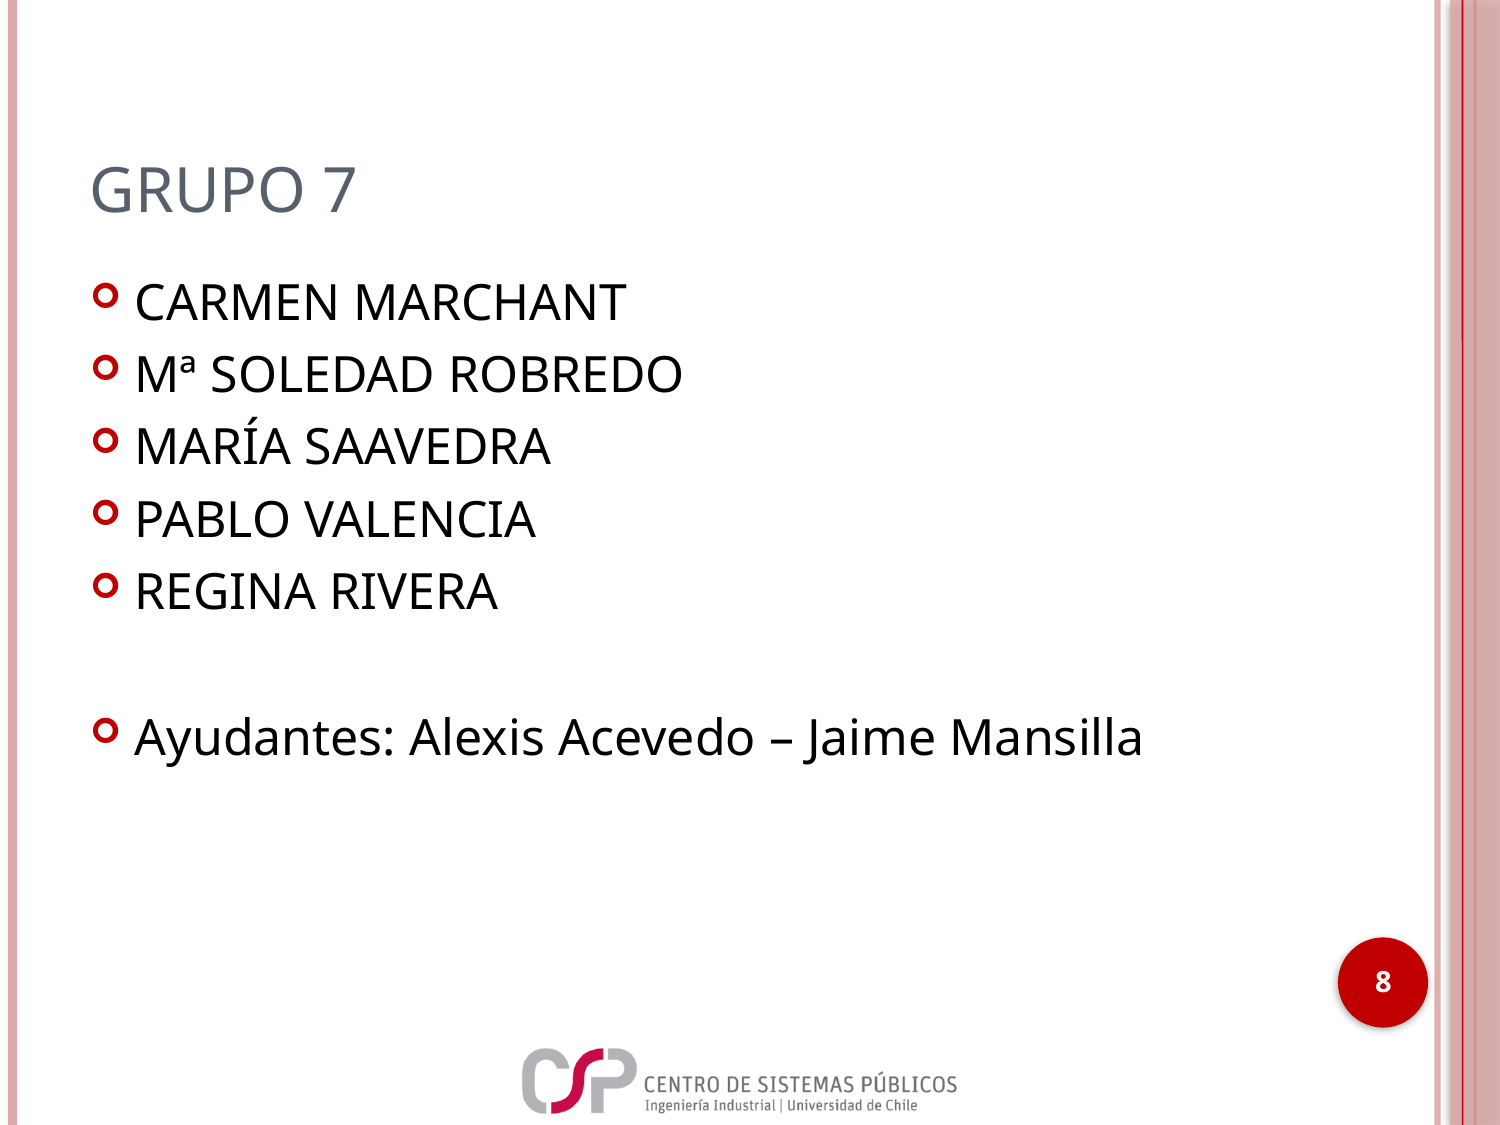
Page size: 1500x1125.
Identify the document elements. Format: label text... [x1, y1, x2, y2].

slide_number 8 [1333, 940, 1434, 1026]
list CARMEN MARCHANT Mª SOLEDAD ROBREDO MARÍA SAAVEDRA PABLO VALENCIA REGINA RIVERA Ayudantes: Alexis Acevedo – Jaime Mansilla [74, 262, 1301, 1063]
title GRUPO 7 [75, 45, 1300, 233]
picture [513, 1043, 966, 1119]
